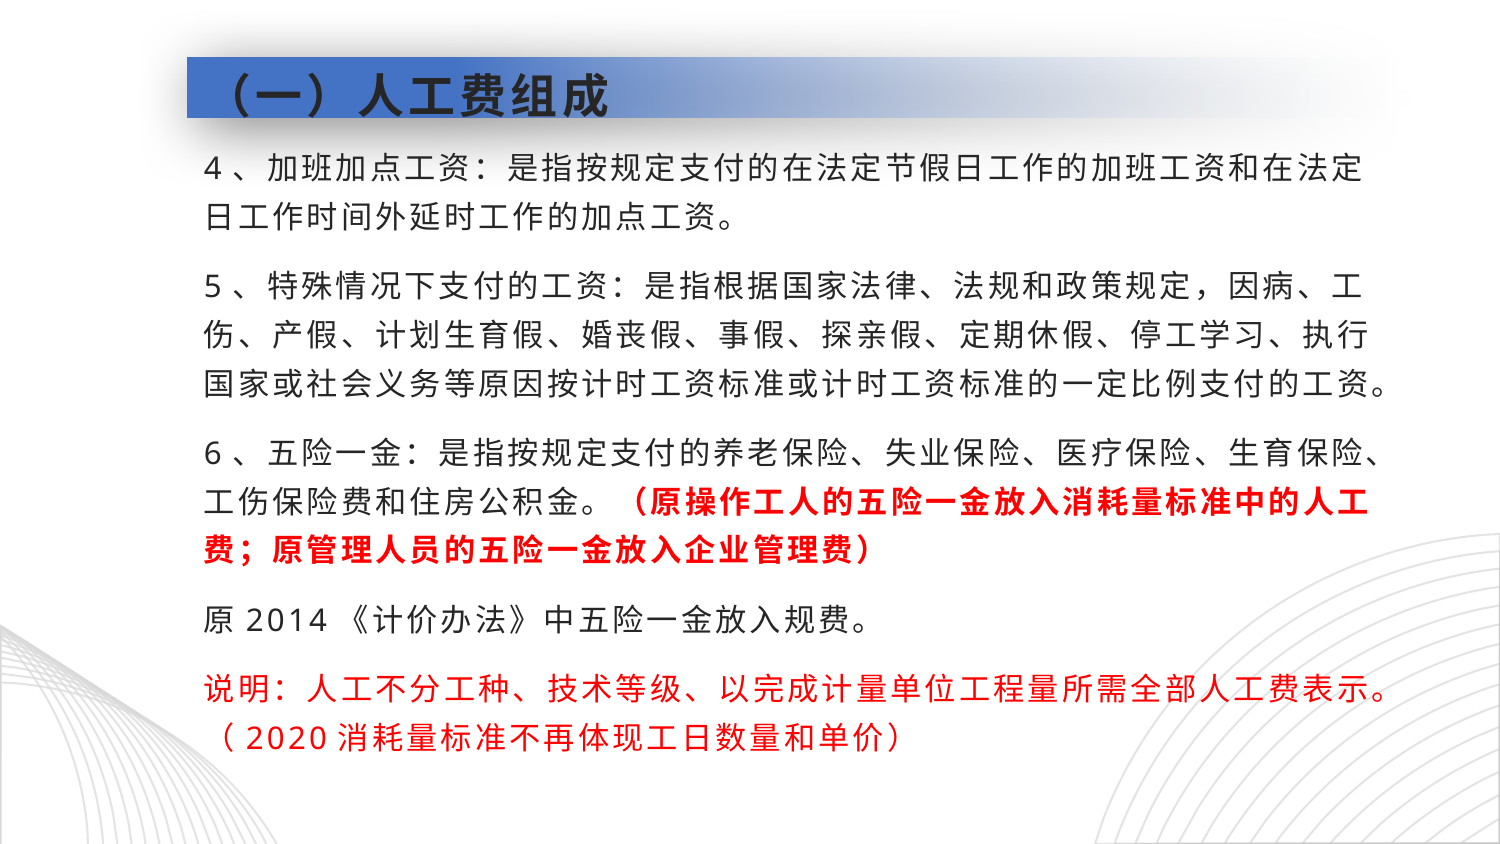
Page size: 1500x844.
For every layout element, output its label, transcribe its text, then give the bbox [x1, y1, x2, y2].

list 4、加班加点工资：是指按规定支付的在法定节假日工作的加班工资和在法定日工作时间外延时工作的加点工资。 5、特殊情况下支付的工资：是指根据国家法律、法规和政策规定，因病、工伤、产假、计划生育假、婚丧假、事假、探亲假、定期休假、停工学习、执行国家或社会义务等原因按计时工资标准或计时工资标准的一定比例支付的工资。 6、五险一金：是指按规定支付的养老保险、失业保险、医疗保险、生育保险、工伤保险费和住房公积金。（原操作工人的五险一金放入消耗量标准中的人工费；原管理人员的五险一金放入企业管理费） 原2014《计价办法》中五险一金放入规费。 说明：人工不分工种、技术等级、以完成计量单位工程量所需全部人工费表示。（2020消耗量标准不再体现工日数量和单价） [187, 137, 1404, 623]
text_box [186, 57, 1389, 118]
title （一）人工费组成 [187, 60, 1500, 115]
